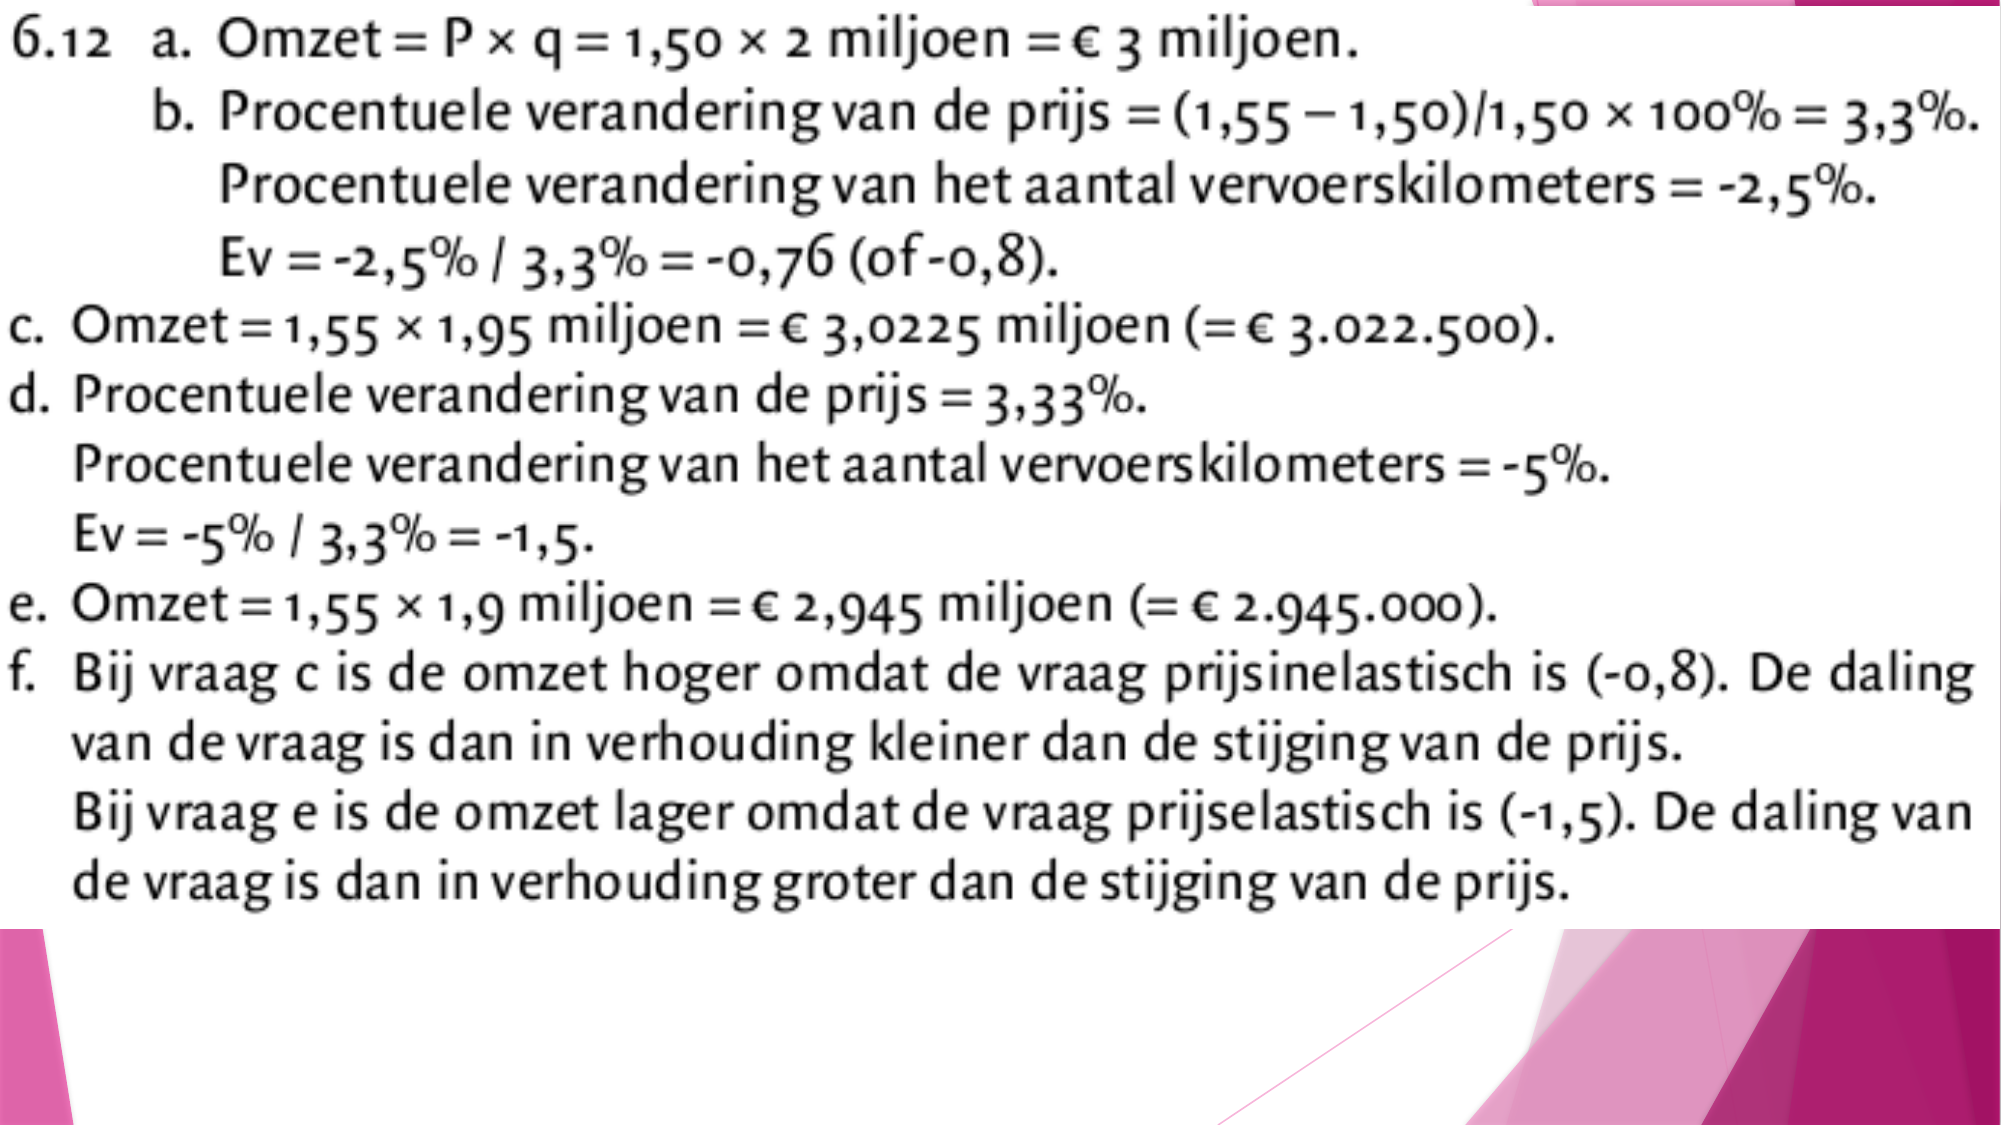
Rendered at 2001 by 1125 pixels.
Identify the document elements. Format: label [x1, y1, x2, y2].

picture [0, 6, 2000, 930]
